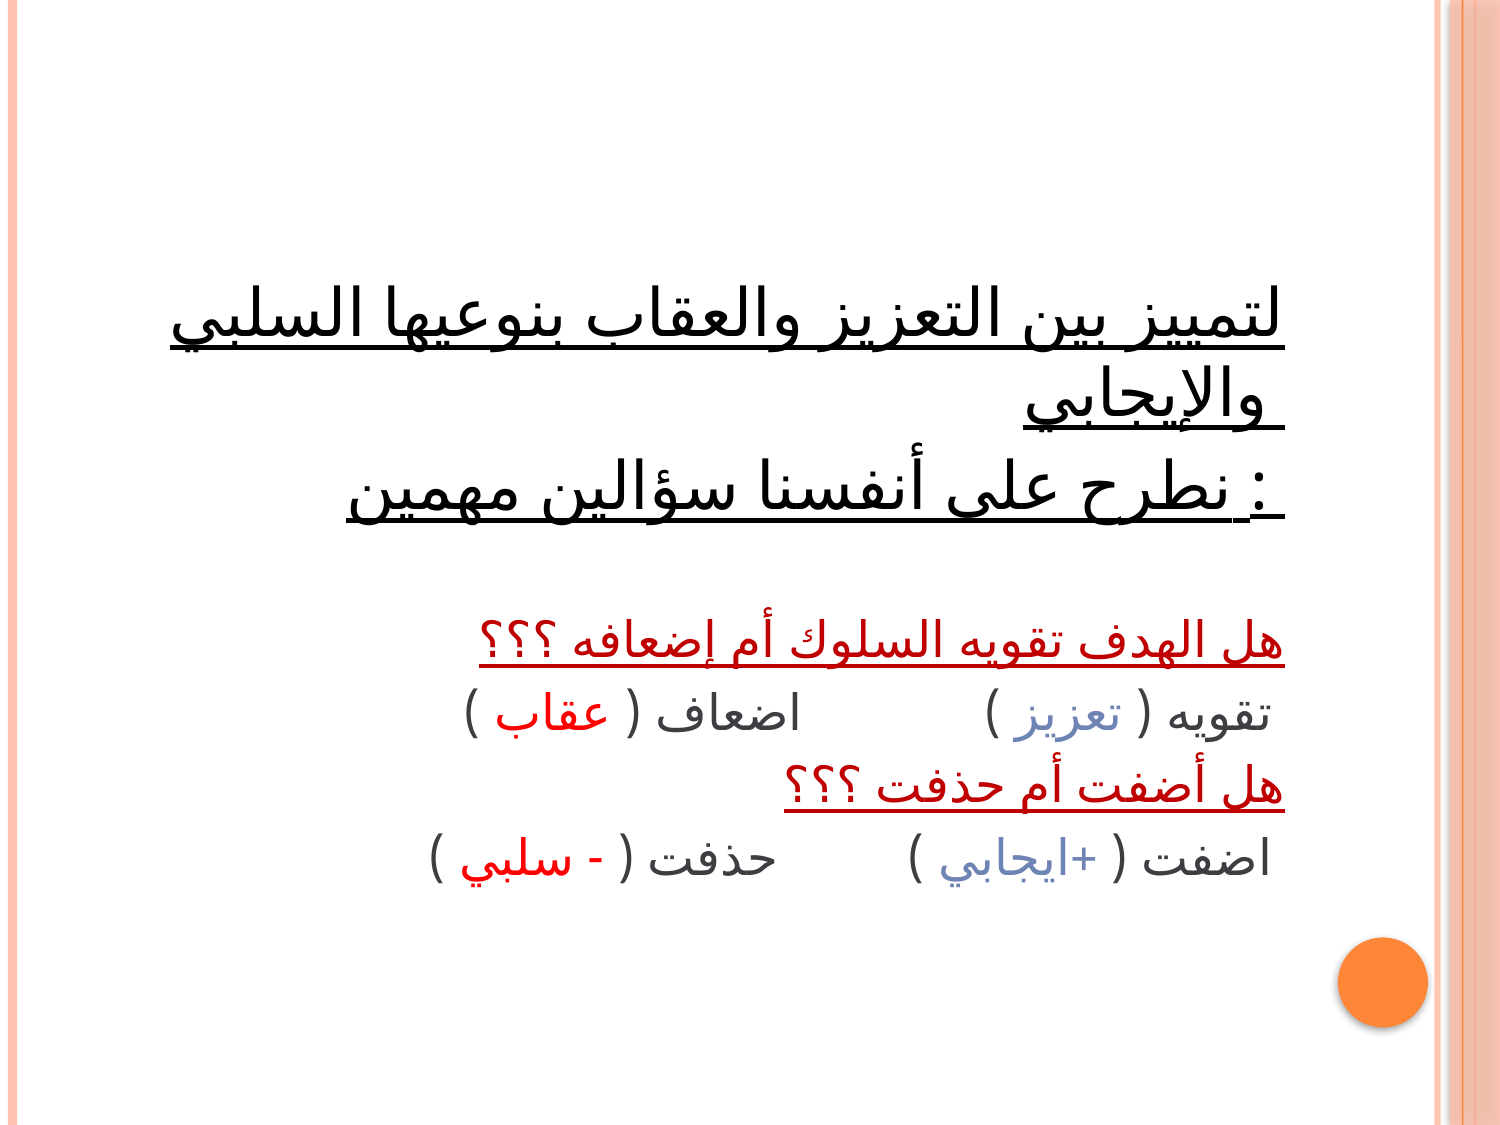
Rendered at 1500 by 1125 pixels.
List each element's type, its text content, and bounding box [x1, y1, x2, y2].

list لتمييز بين التعزيز والعقاب بنوعيها السلبي والإيجابي نطرح على أنفسنا سؤالين مهمين : هل الهدف تقويه السلوك أم إضعافه ؟؟؟ تقويه ( تعزيز ) اضعاف ( عقاب ) هل أضفت أم حذفت ؟؟؟ اضفت ( +ايجابي ) حذفت ( - سلبي ) [75, 262, 1300, 1062]
